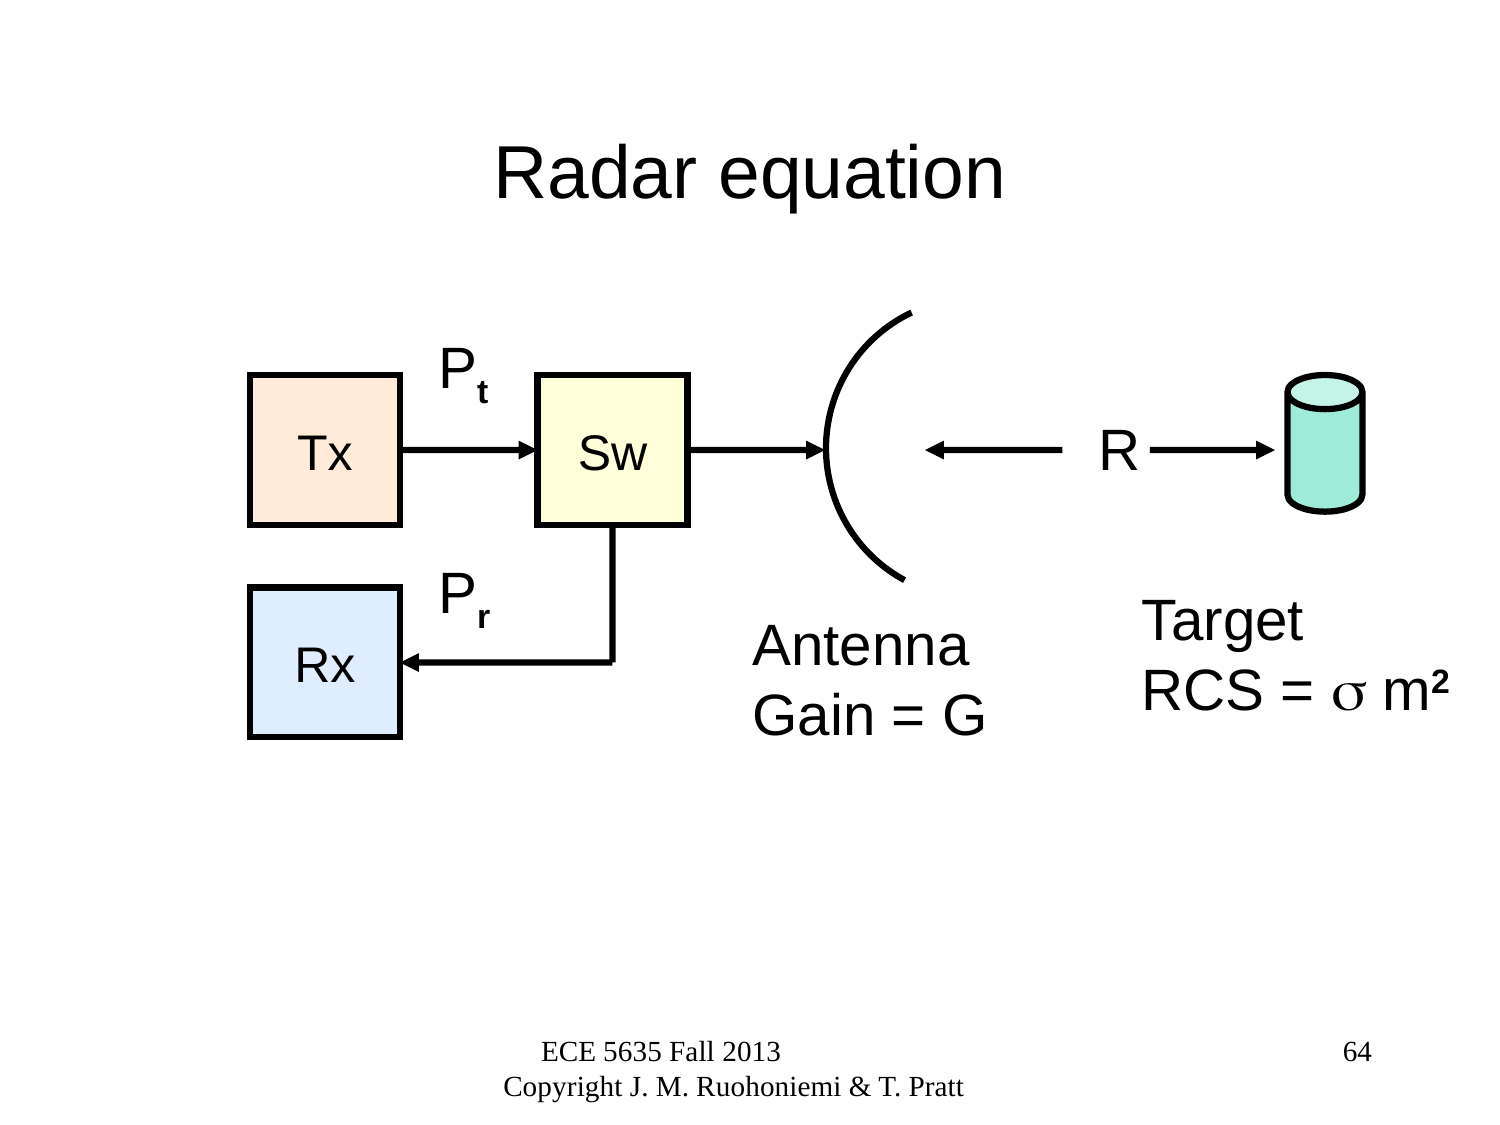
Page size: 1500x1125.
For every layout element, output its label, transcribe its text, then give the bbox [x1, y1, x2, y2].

text_box [687, 443, 826, 457]
text_box [1287, 375, 1363, 512]
text_box R [1083, 404, 1156, 489]
text_box [399, 443, 537, 457]
text_box [399, 656, 612, 669]
text_box Target RCS =  m2 [1127, 574, 1465, 730]
text_box Pr [423, 548, 506, 643]
text_box Rx [249, 587, 400, 738]
slide_number 64 [1074, 1024, 1388, 1101]
text_box Radar equation [112, 75, 1388, 263]
text_box [826, 312, 977, 581]
text_box Tx [249, 374, 400, 525]
text_box Pt [423, 323, 504, 418]
text_box [1149, 443, 1276, 457]
text_box Antenna Gain = G [737, 599, 1003, 755]
text_box [924, 443, 1063, 457]
text_box Sw [537, 374, 688, 525]
footer ECE 5635 Fall 2013 Copyright J. M. Ruohoniemi & T. Pratt [487, 1024, 988, 1101]
